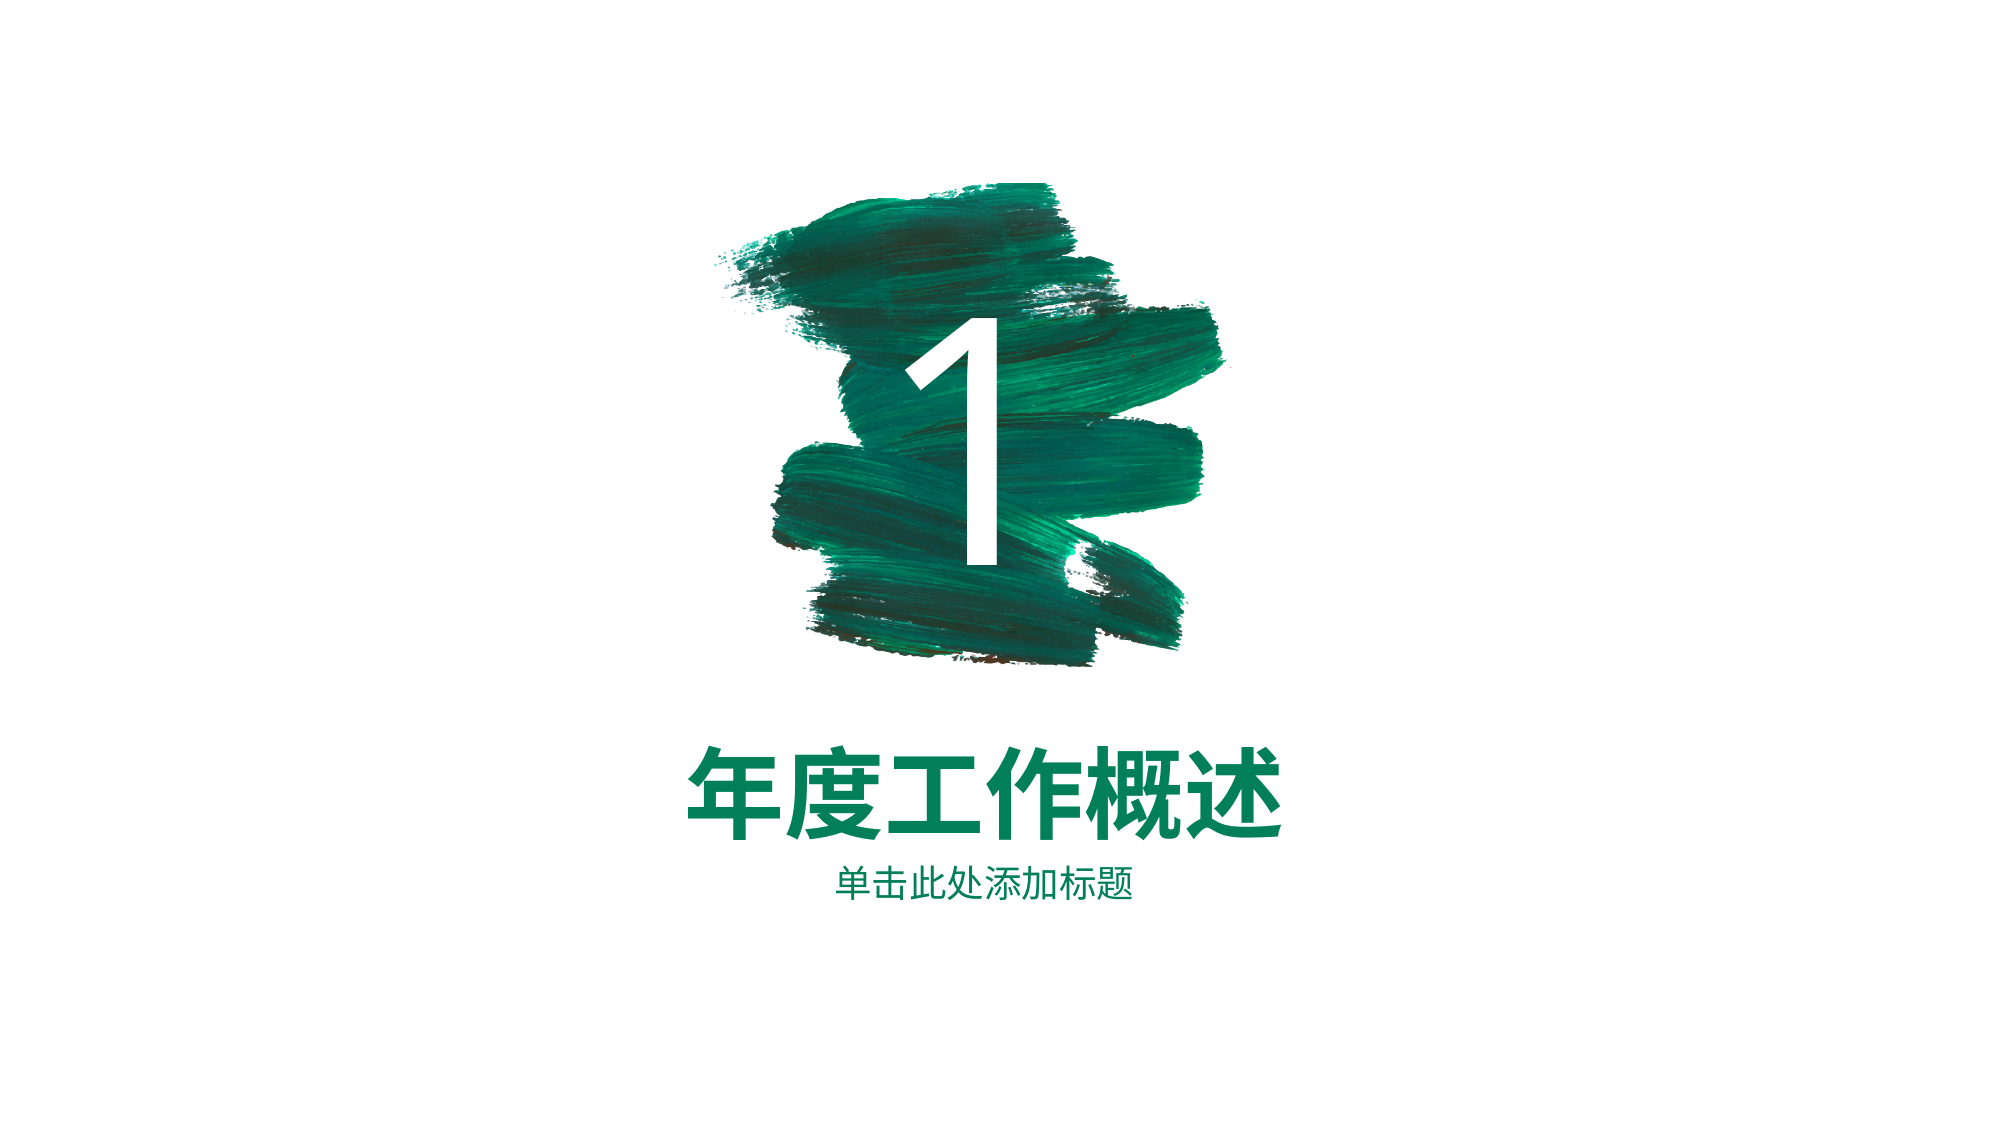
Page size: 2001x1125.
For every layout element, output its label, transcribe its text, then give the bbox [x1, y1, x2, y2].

text_box 单击此处添加标题 [800, 852, 1168, 913]
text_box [714, 182, 1233, 667]
text_box 年度工作概述 [486, 724, 1482, 860]
